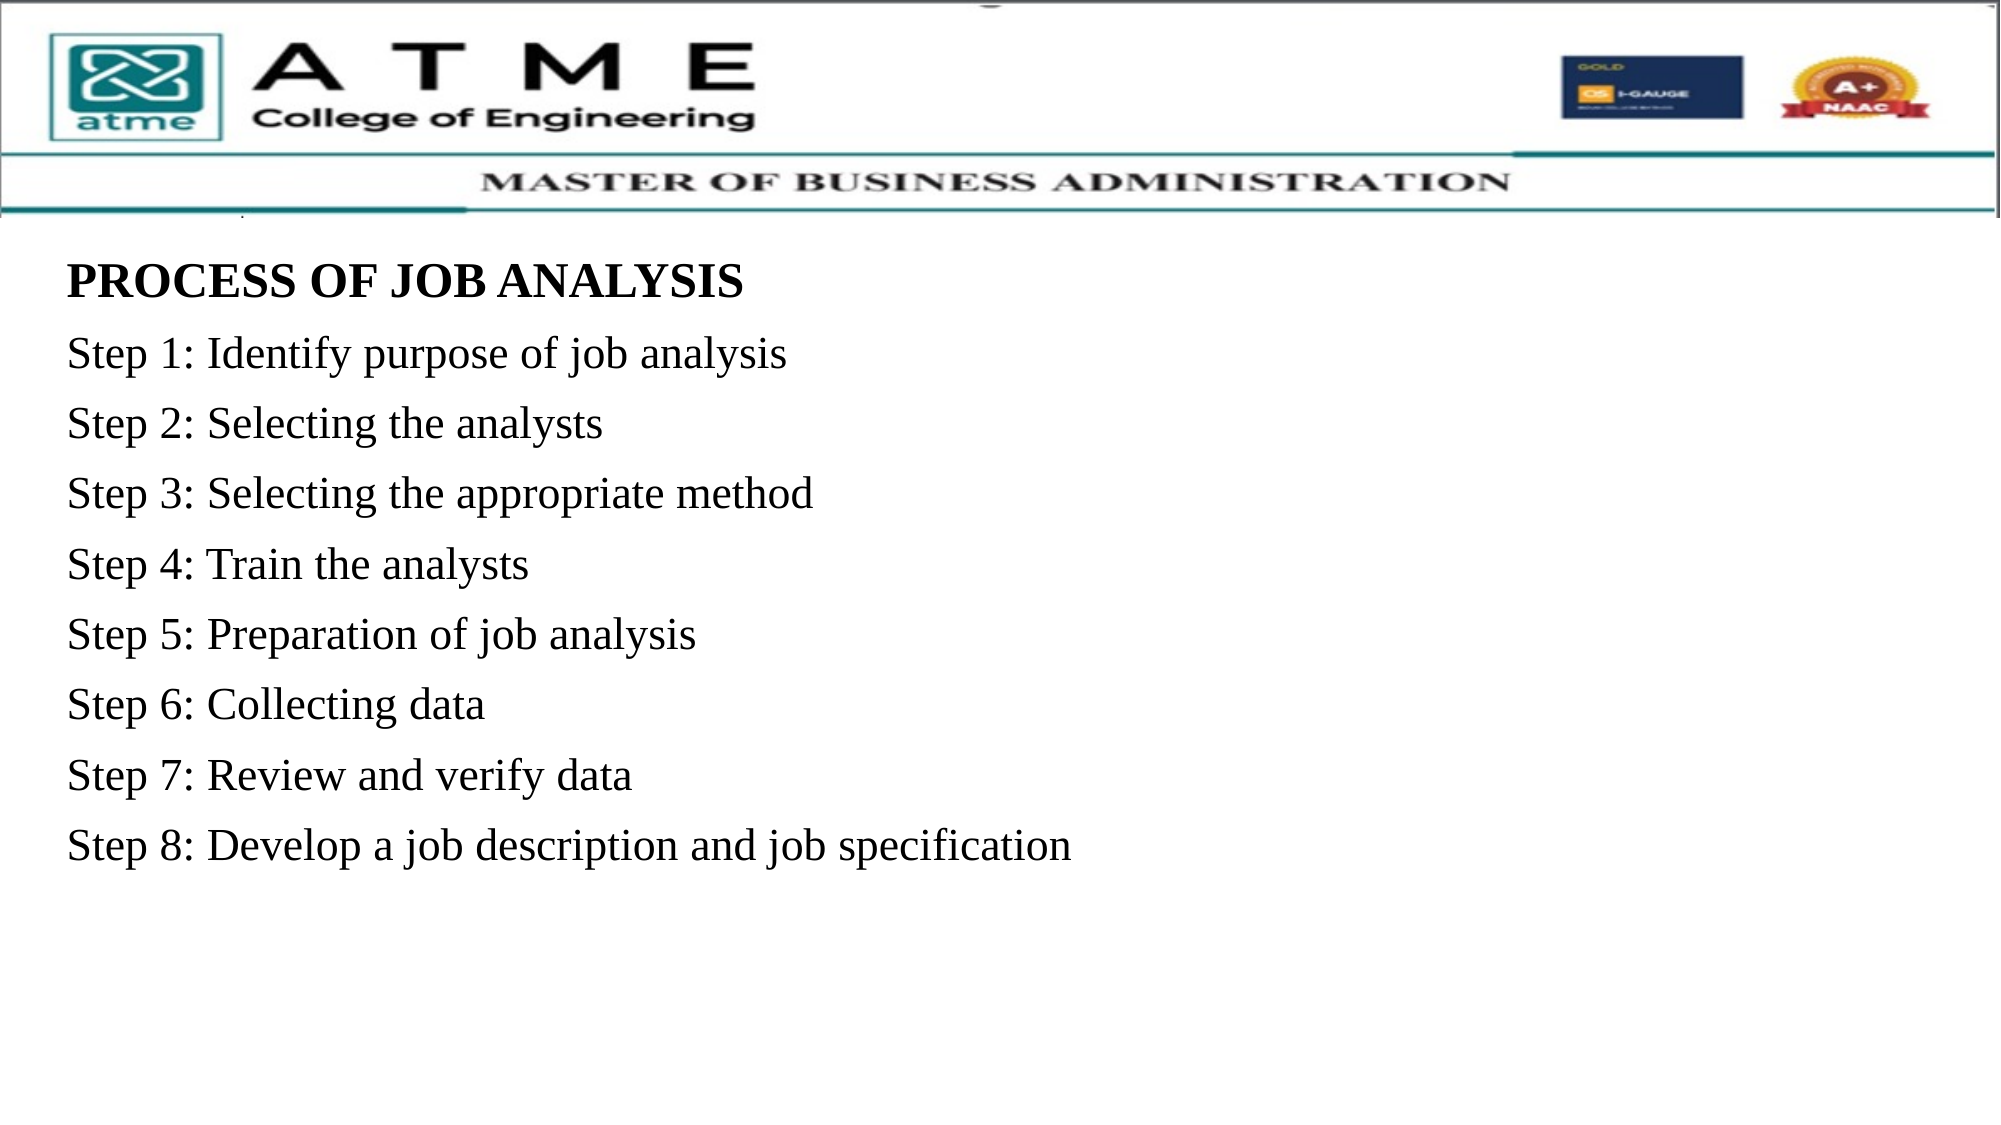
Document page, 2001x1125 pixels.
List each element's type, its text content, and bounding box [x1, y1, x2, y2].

picture [0, 0, 2000, 218]
list PROCESS OF JOB ANALYSIS Step 1: Identify purpose of job analysis Step 2: Selecting the analysts Step 3: Selecting the appropriate method Step 4: Train the analysts Step 5: Preparation of job analysis Step 6: Collecting data Step 7: Review and verify data Step 8: Develop a job description and job specification [51, 246, 1952, 1092]
